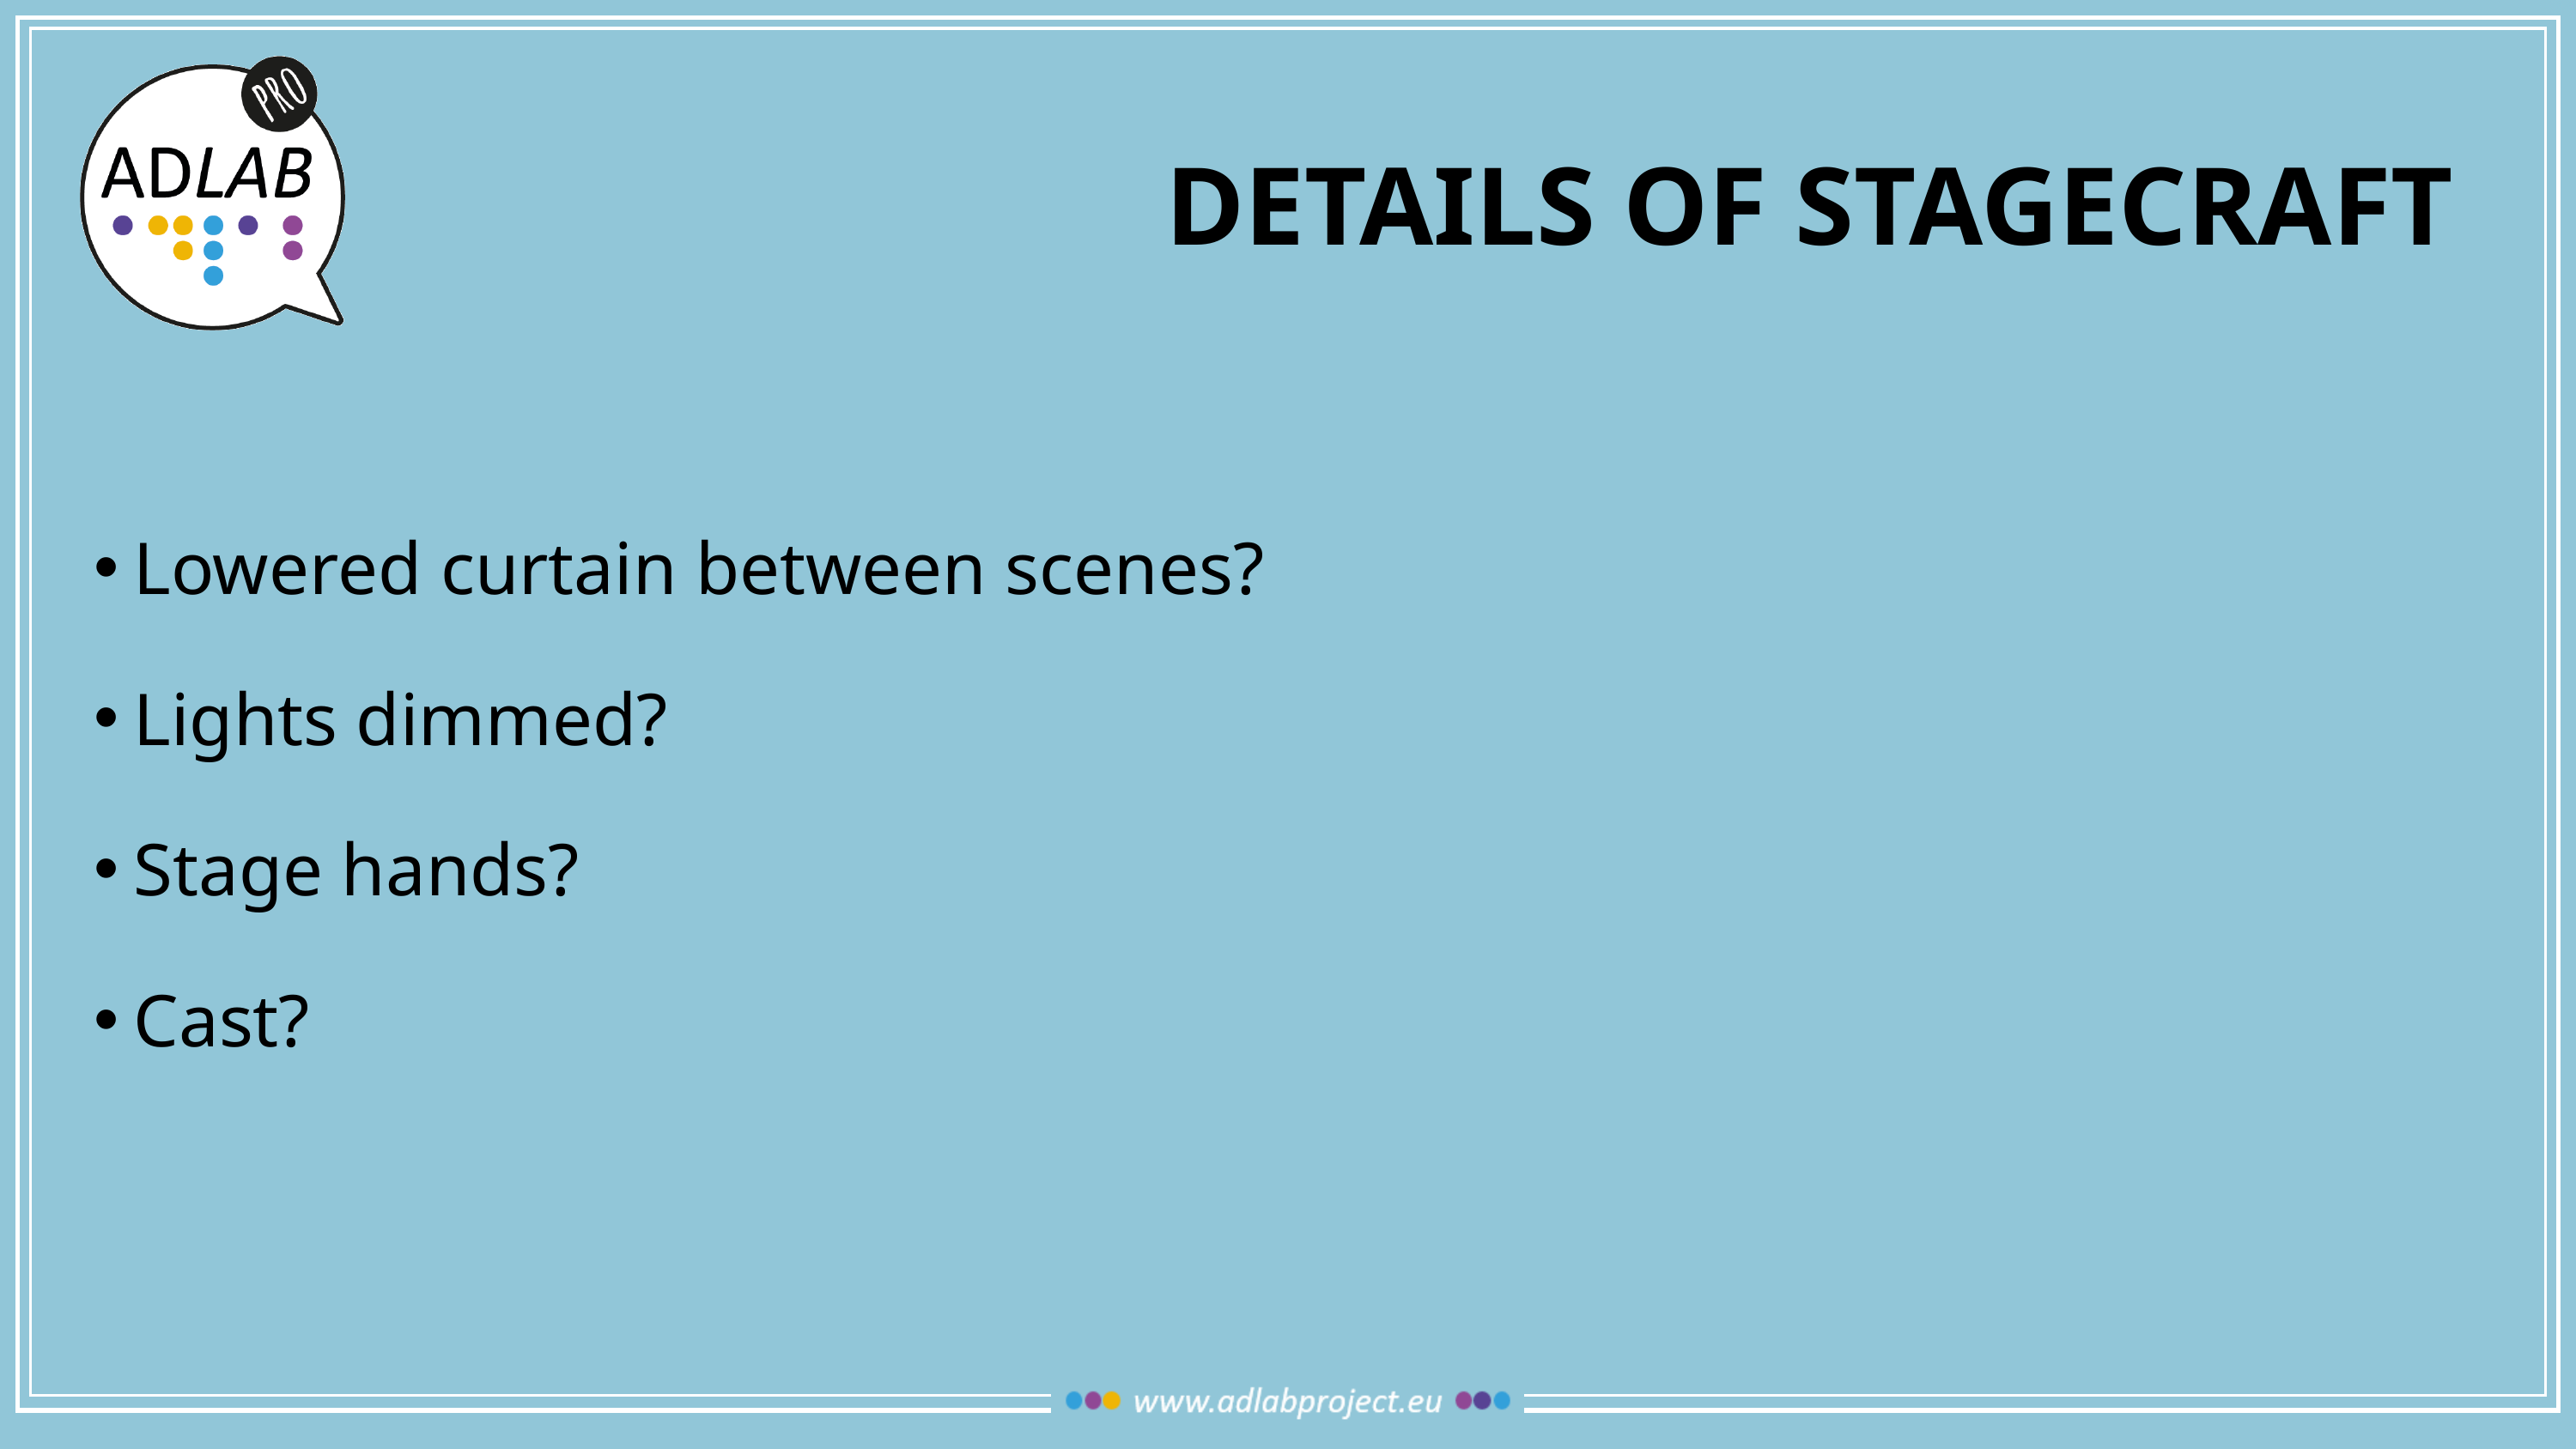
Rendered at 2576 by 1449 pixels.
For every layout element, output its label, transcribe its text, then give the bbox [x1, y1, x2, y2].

title Details of stagecraft [384, 70, 2467, 351]
list Lowered curtain between scenes? Lights dimmed? Stage hands? Cast? [82, 474, 2508, 1155]
picture [1051, 1378, 1524, 1429]
picture [72, 49, 353, 330]
